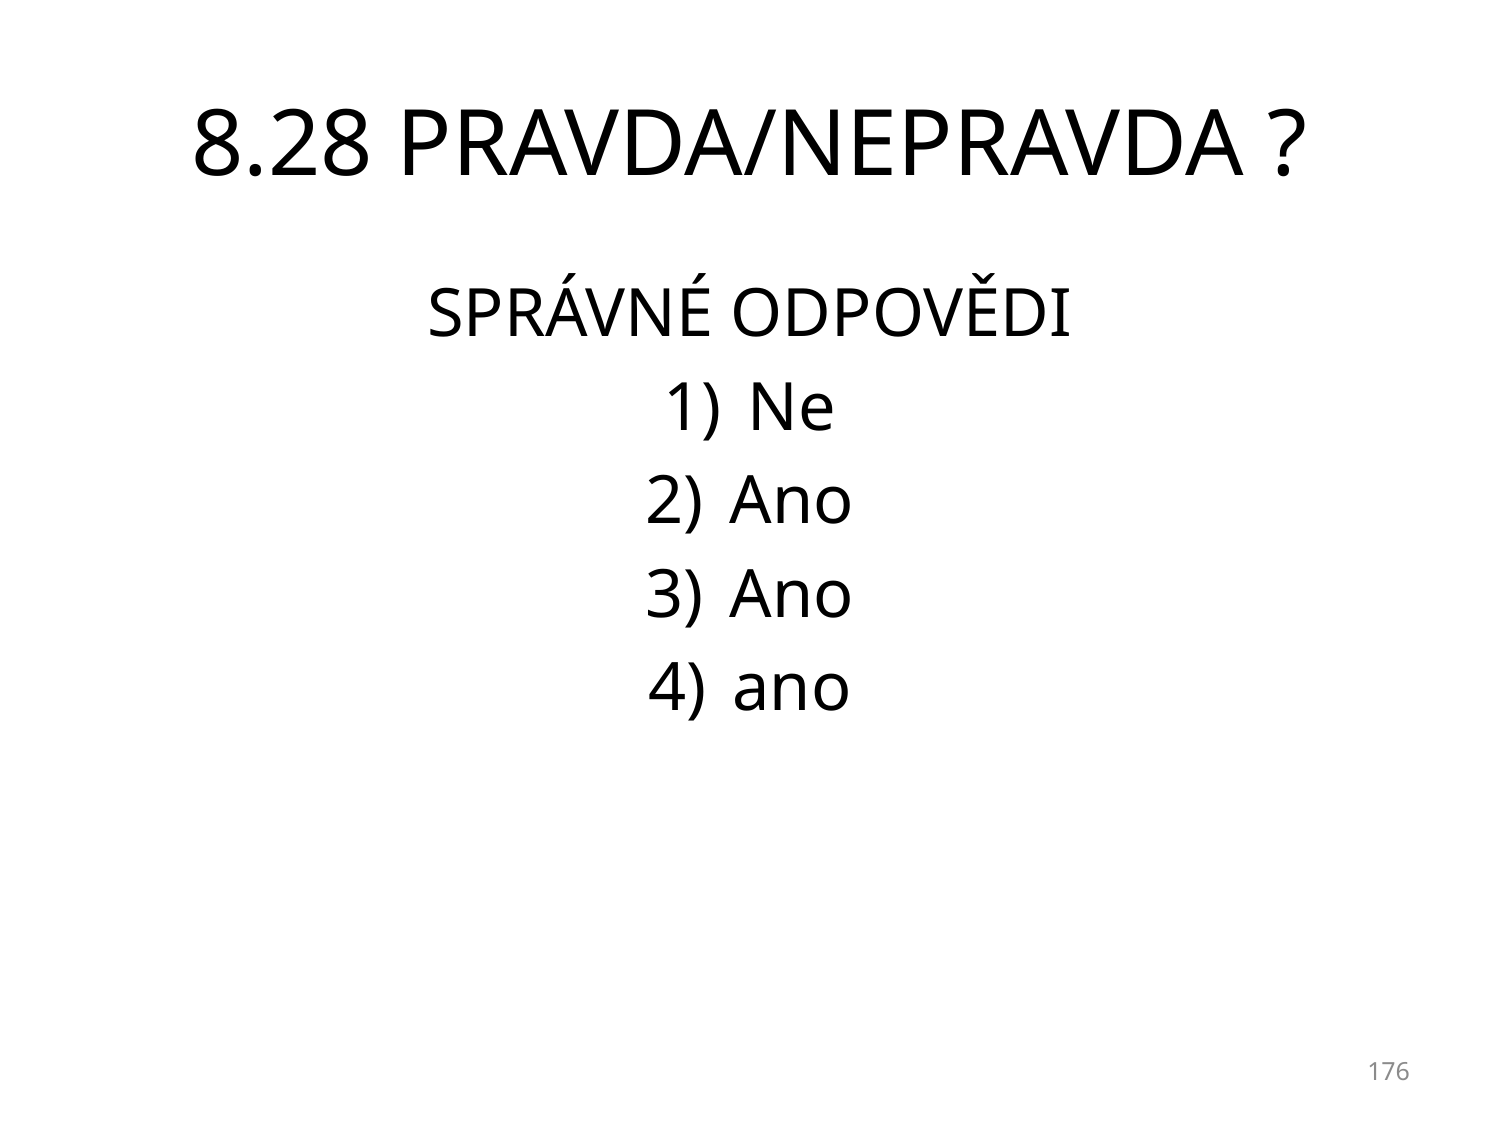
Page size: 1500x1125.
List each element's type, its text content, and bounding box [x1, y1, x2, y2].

list SPRÁVNÉ ODPOVĚDI Ne Ano Ano ano [75, 262, 1425, 1005]
title 8.28 PRAVDA/NEPRAVDA ? [75, 45, 1425, 233]
slide_number 176 [1074, 1042, 1425, 1103]
